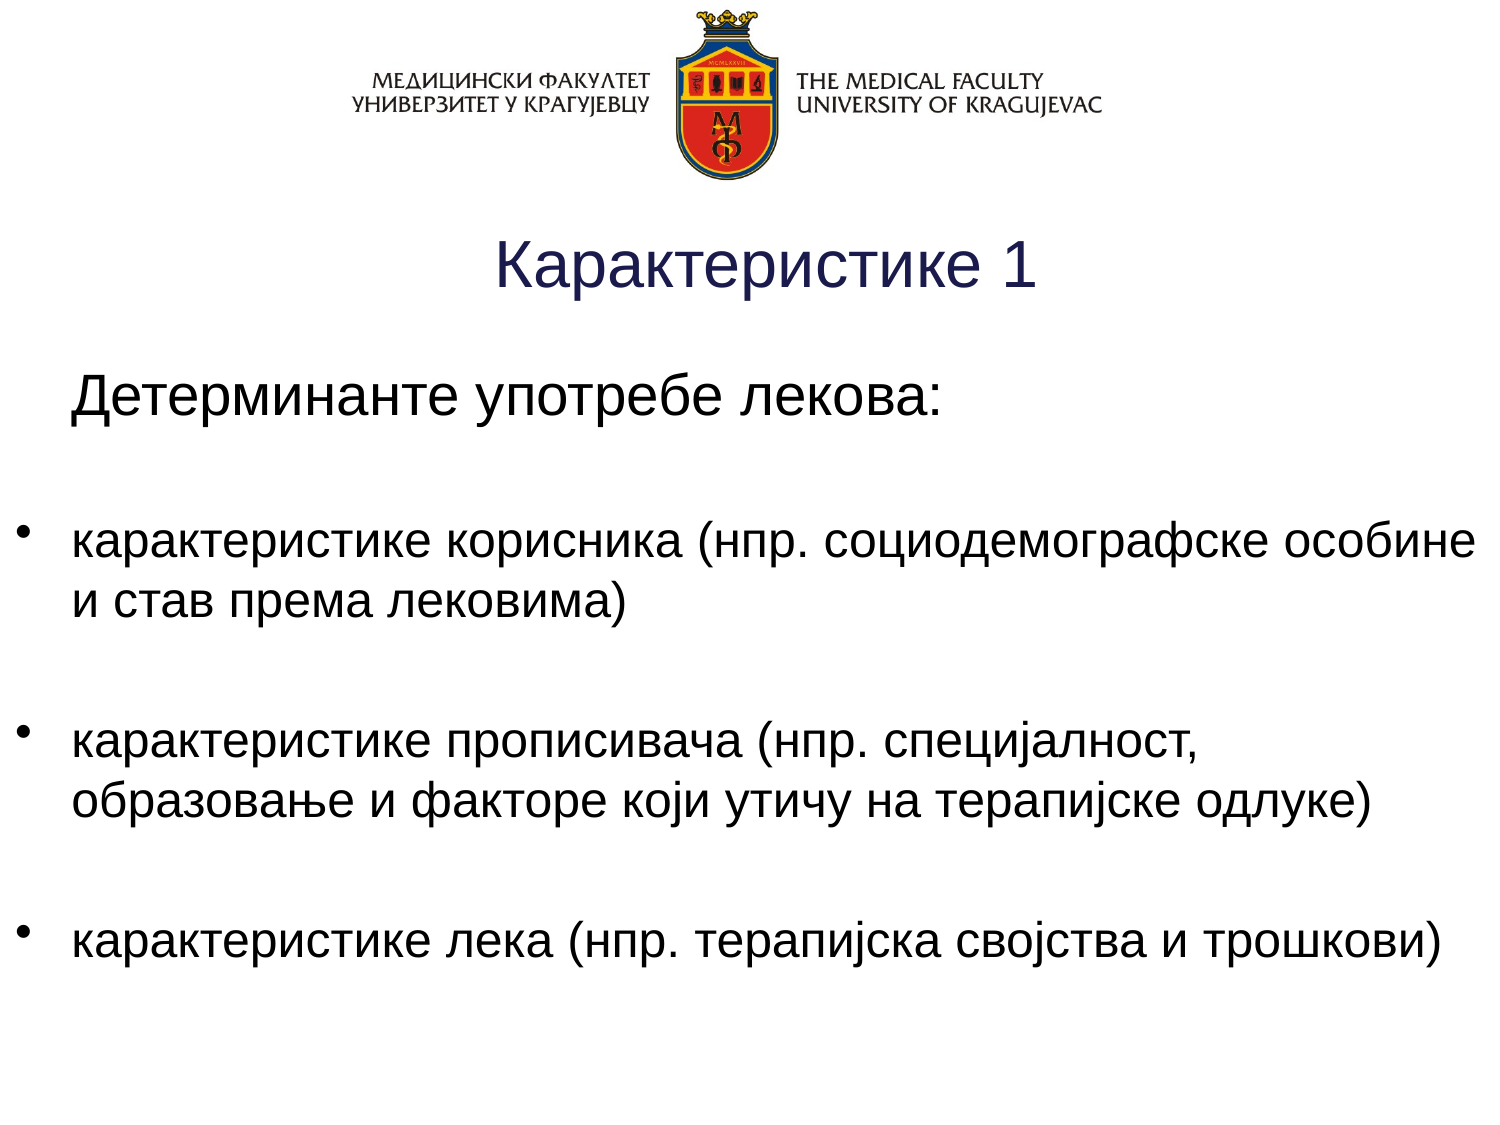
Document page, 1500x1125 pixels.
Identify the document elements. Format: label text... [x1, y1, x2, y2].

title Карактеристике 1 [74, 125, 1459, 349]
list Детерминанте употребе лекова: карактеристике корисника (нпр. социодемографске особине и став према лековима) карактеристике прописивача (нпр. специјалност, образовање и факторе који утичу на терапијске одлуке) карактеристике лека (нпр. терапијска својства и трошкови) [0, 349, 1500, 1036]
picture [328, 0, 1125, 125]
